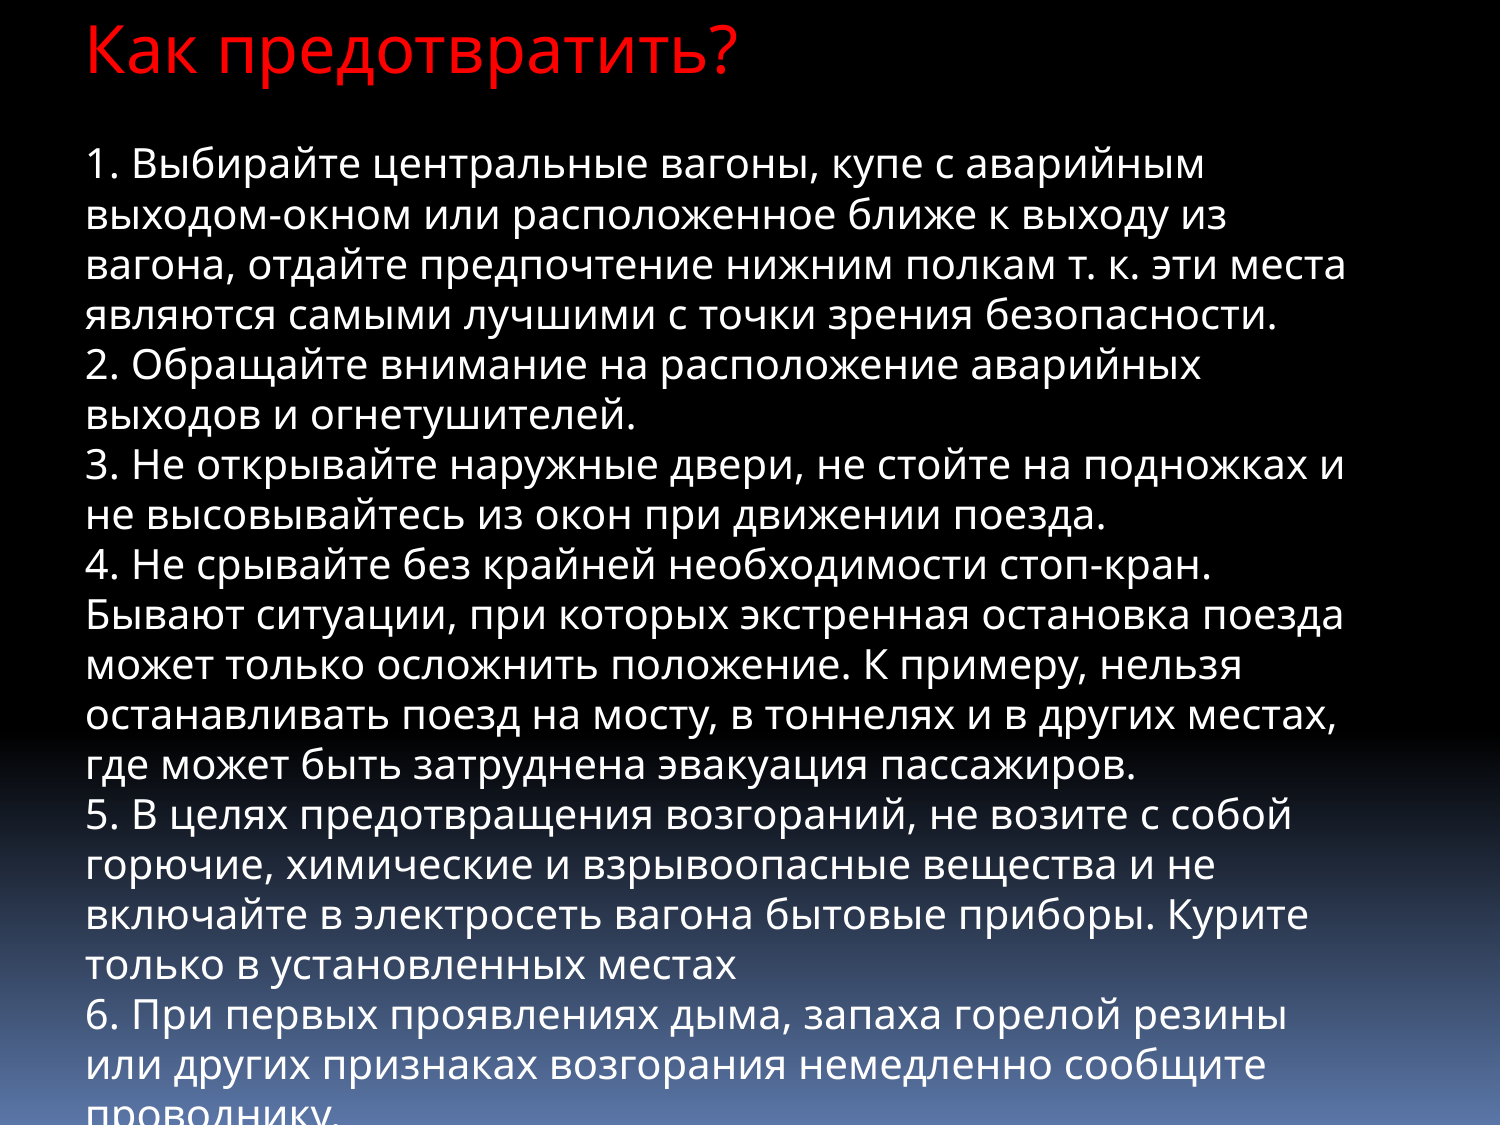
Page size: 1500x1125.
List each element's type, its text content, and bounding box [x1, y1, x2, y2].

text_box Как предотвратить? 1. Выбирайте центральные вагоны, купе с аварийным выходом-окном или расположенное ближе к выходу из вагона, отдайте предпочтение нижним полкам т. к. эти места являются самыми лучшими с точки зрения безопасности. 2. Обращайте внимание на расположение аварийных выходов и огнетушителей. 3. Не открывайте наружные двери, не стойте на подножках и не высовывайтесь из окон при движении поезда. 4. Не срывайте без крайней необходимости стоп-кран. Бывают ситуации, при которых экстренная остановка поезда может только осложнить положение. К примеру, нельзя останавливать поезд на мосту, в тоннелях и в других местах, где может быть затруднена эвакуация пассажиров. 5. В целях предотвращения возгораний, не возите с собой горючие, химические и взрывоопасные вещества и не включайте в электросеть вагона бытовые приборы. Курите только в установленных местах 6. При первых проявлениях дыма, запаха горелой резины или других признаках возгорания немедленно сообщите проводнику. [70, 0, 1383, 1125]
